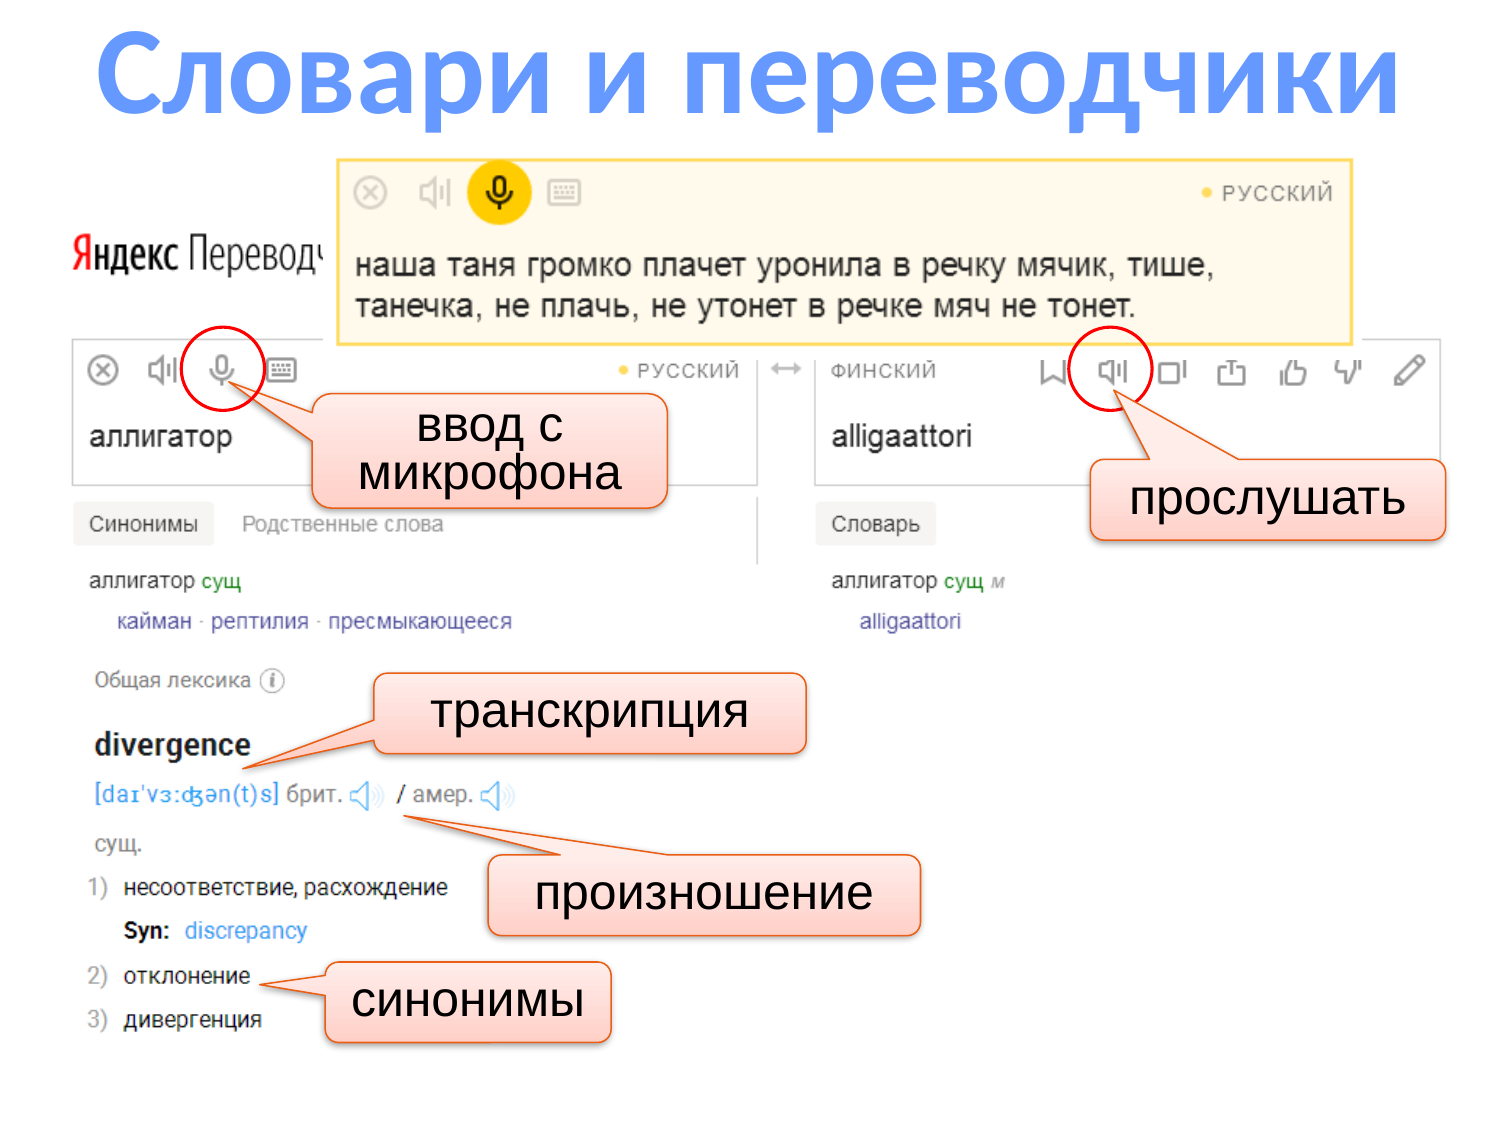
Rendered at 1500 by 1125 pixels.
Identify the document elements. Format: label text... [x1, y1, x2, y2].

title Словари и переводчики [0, 0, 1500, 127]
picture [47, 145, 1461, 651]
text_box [67, 657, 921, 1062]
